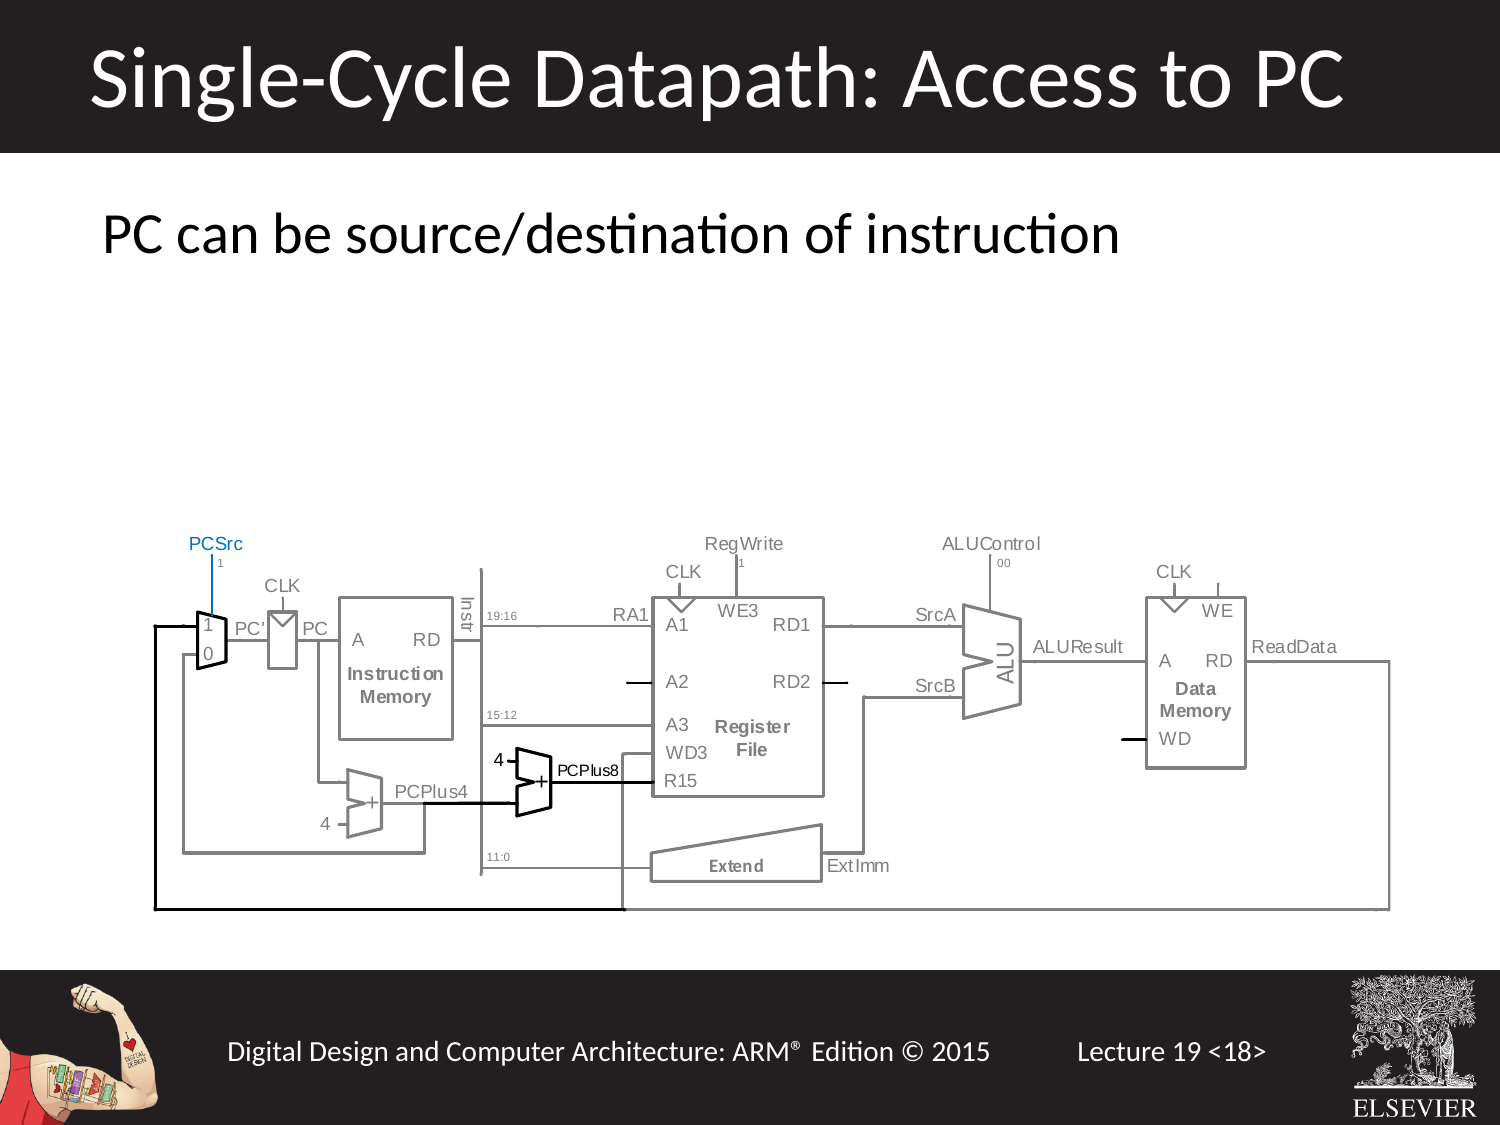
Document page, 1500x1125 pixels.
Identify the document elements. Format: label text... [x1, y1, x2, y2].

picture [1350, 974, 1477, 1117]
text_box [149, 524, 1391, 913]
picture [0, 979, 163, 1125]
list PC can be source/destination of instruction [87, 187, 1400, 1000]
text_box Single-Cycle Datapath: Access to PC [75, 12, 1500, 133]
